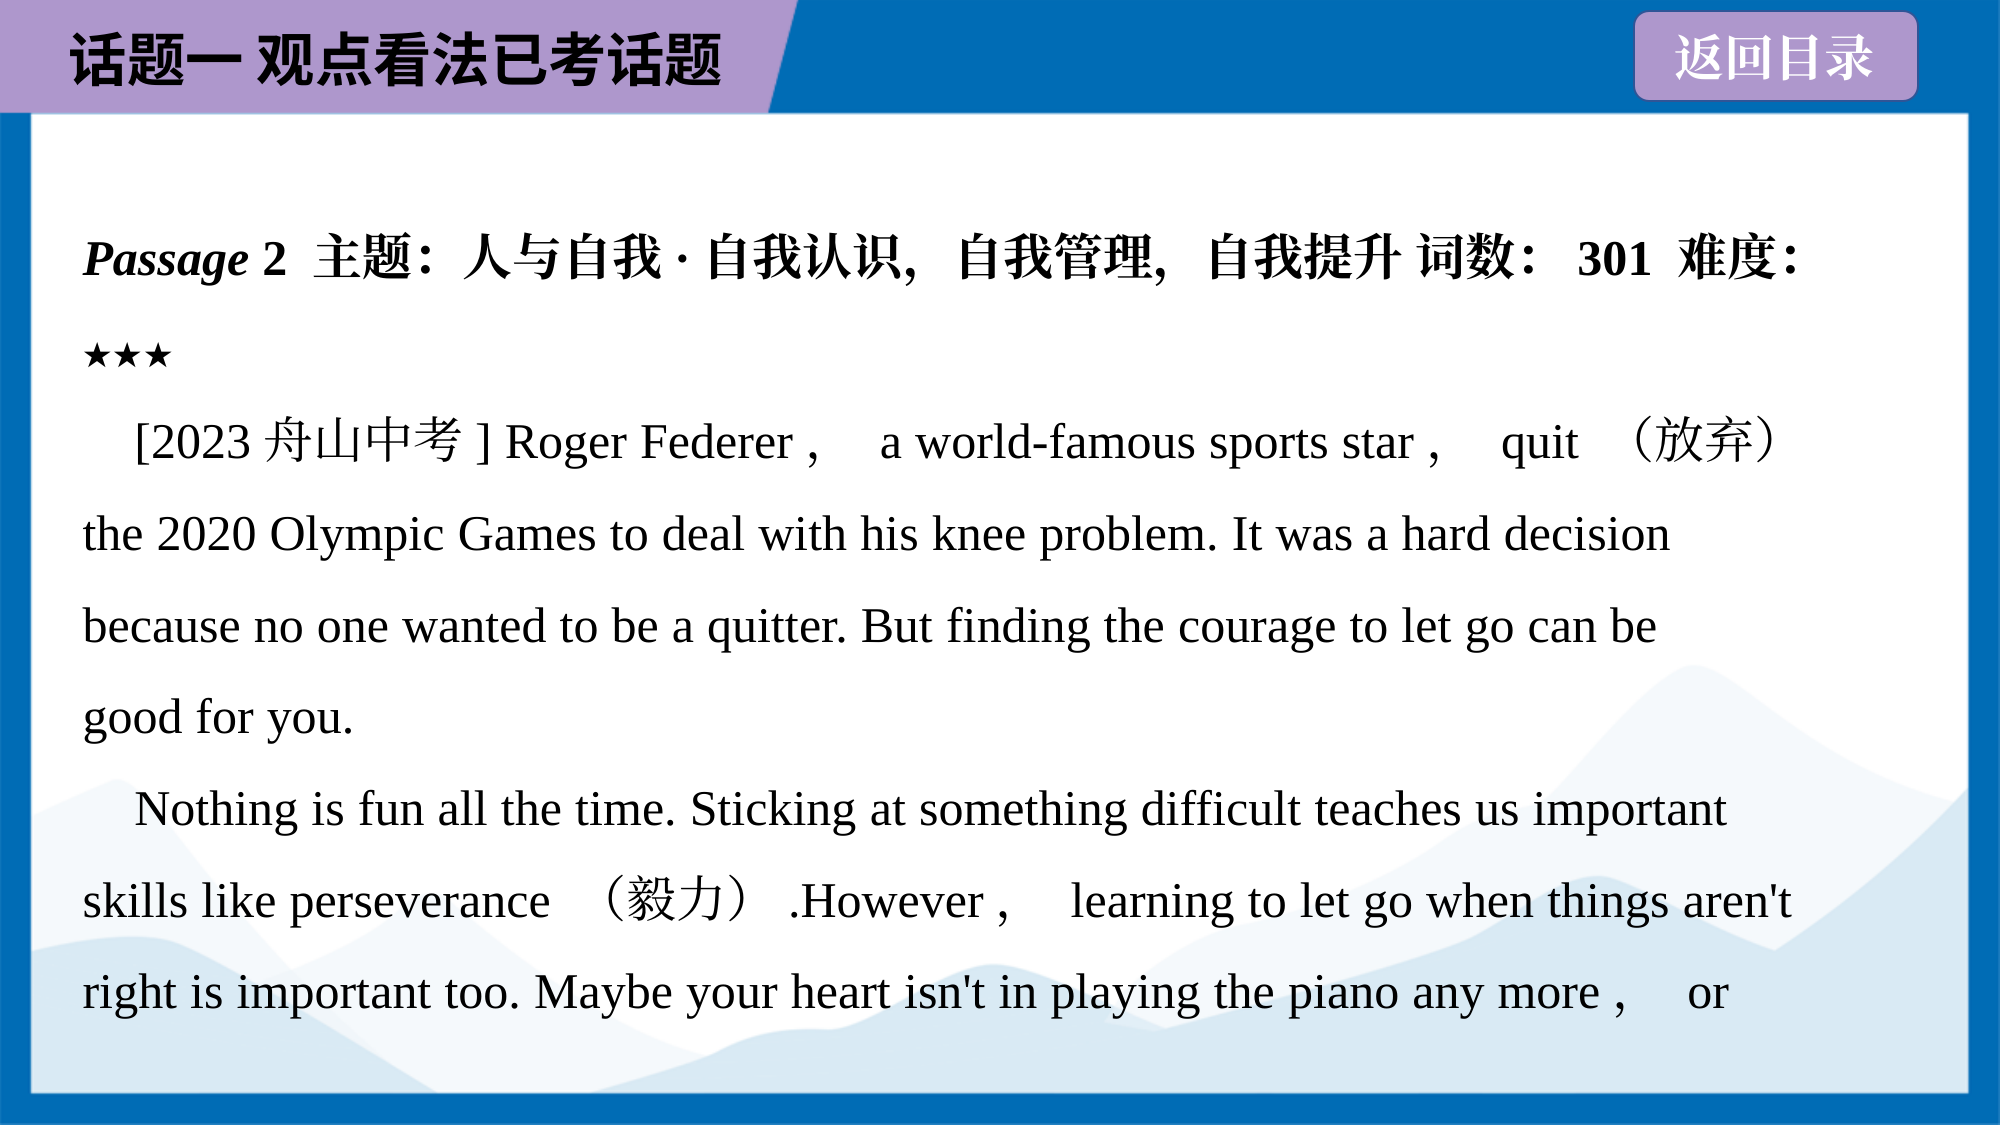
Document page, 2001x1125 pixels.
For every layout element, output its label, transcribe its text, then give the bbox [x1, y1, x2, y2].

picture [0, 0, 2000, 1125]
text_box Passage 2 主题：人与自我·自我认识，自我管理，自我提升 词数：301 难度： ★★★ [2023舟山中考] Roger Federer， a world-famous sports star， quit （放弃） the 2020 Olympic Games to deal with his knee problem. It was a hard decision because no one wanted to be a quitter. But finding the courage to let go can be good for you. Nothing is fun all the time. Sticking at something difficult teaches us important skills like perseverance （毅力）.However， learning to let go when things aren't right is important too. Maybe your heart isn't in playing the piano any more， or [82, 193, 1917, 1019]
